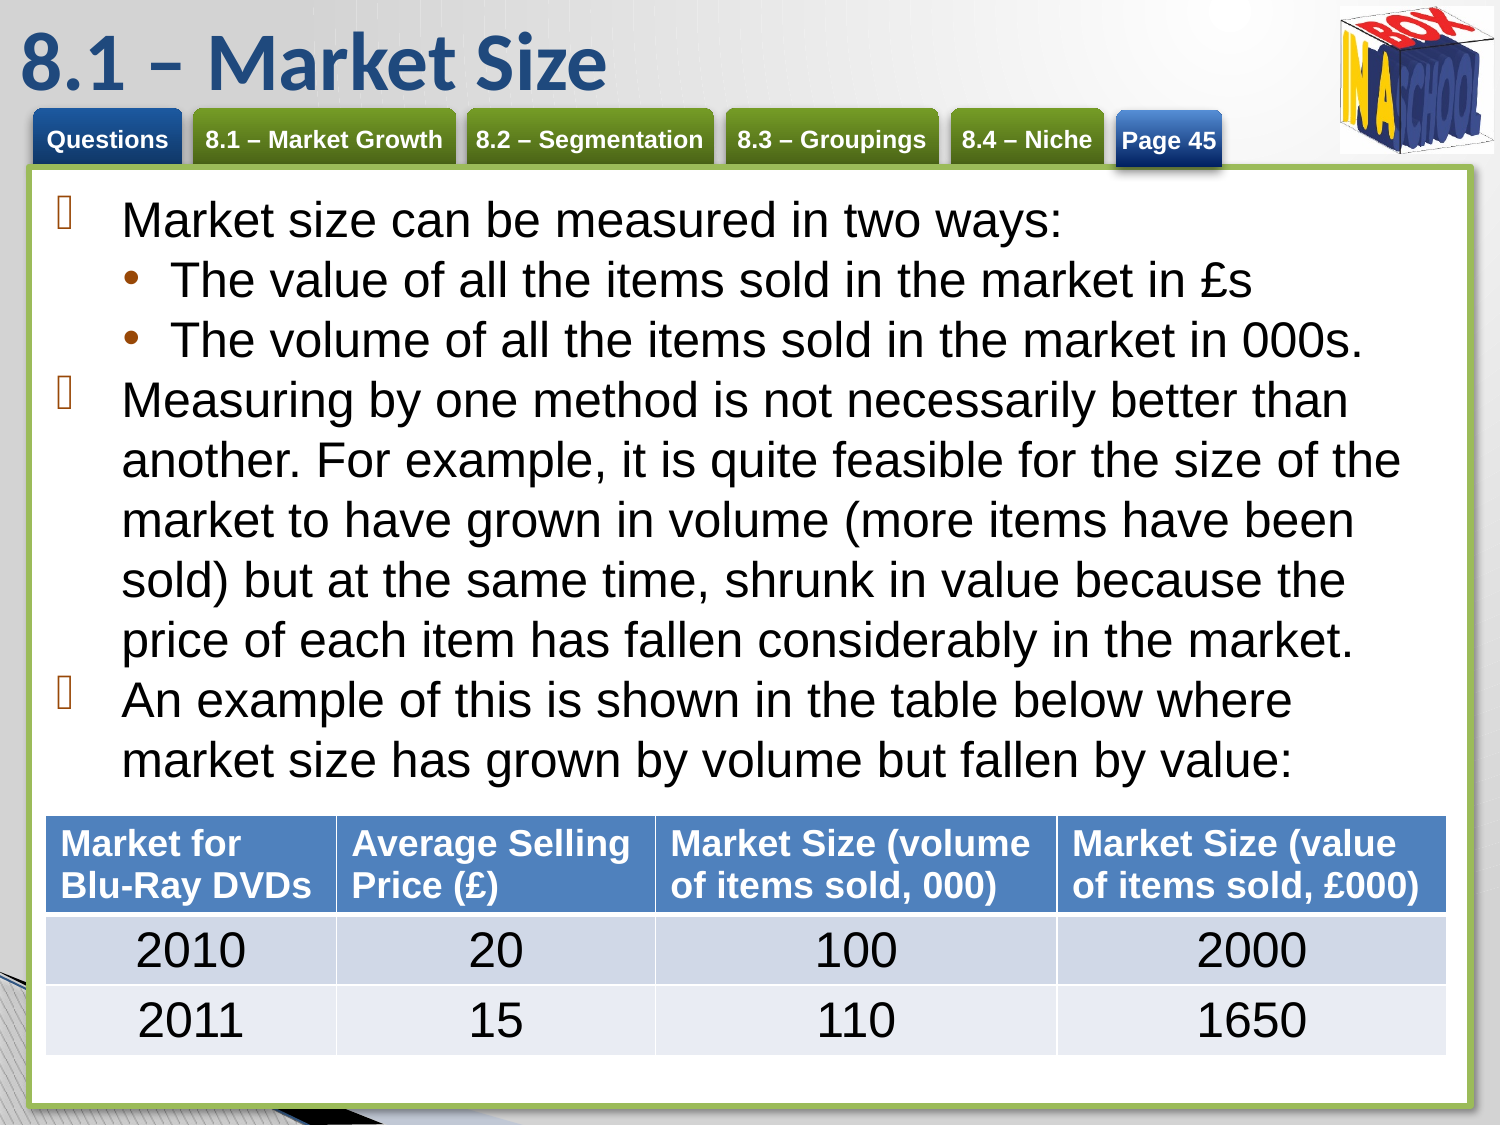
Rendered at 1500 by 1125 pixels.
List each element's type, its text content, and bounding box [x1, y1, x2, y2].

table_cell 15 [337, 986, 655, 1055]
picture [281, 1114, 303, 1125]
table_cell 1650 [1058, 986, 1446, 1055]
text_box Page 45 [1116, 109, 1223, 167]
table_cell 2011 [46, 986, 336, 1055]
table_cell 100 [656, 917, 1056, 984]
table_header Average Selling Price (£) [337, 816, 655, 912]
title 8.1 – Market Size [5, 11, 1270, 102]
table_cell 2000 [1058, 917, 1446, 984]
table_header Market Size (value of items sold, £000) [1058, 816, 1446, 912]
text_box Market size can be measured in two ways: The value of all the items sold in the market in £s The volume of all the items sold in the market in 000s. Measuring by one method is not necessarily better than another. For example, it is quite feasible for the size of the market to have grown in volume (more items have been sold) but at the same time, shrunk in value because the price of each item has fallen considerably in the market. An example of this is shown in the table below where market size has grown by volume but fallen by value: [41, 179, 1447, 795]
picture [1340, 6, 1495, 154]
table_cell 2010 [46, 917, 336, 984]
table_cell 110 [656, 986, 1056, 1055]
table_header Market Size (volume of items sold, 000) [656, 816, 1056, 912]
table_cell 20 [337, 917, 655, 984]
table_header Market for Blu-Ray DVDs [46, 816, 336, 912]
